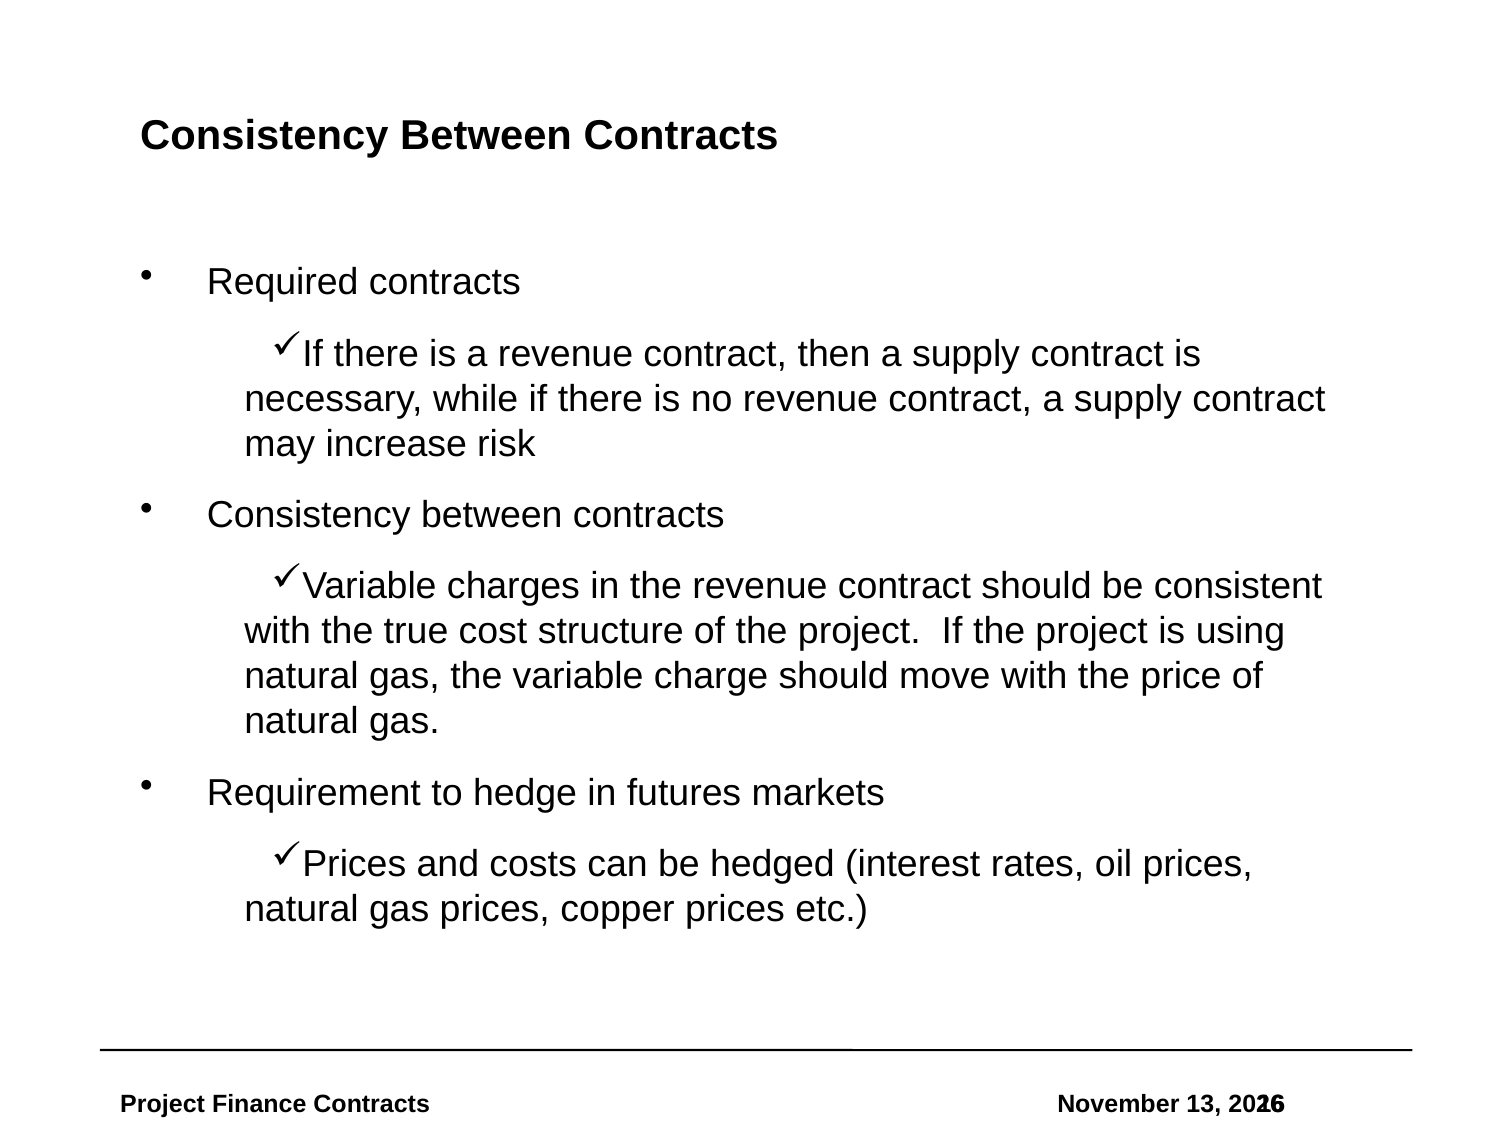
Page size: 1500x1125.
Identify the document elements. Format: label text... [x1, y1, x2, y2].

title Consistency Between Contracts [124, 99, 1288, 226]
list Required contracts If there is a revenue contract, then a supply contract is necessary, while if there is no revenue contract, a supply contract may increase risk Consistency between contracts Variable charges in the revenue contract should be consistent with the true cost structure of the project. If the project is using natural gas, the variable charge should move with the price of natural gas. Requirement to hedge in futures markets Prices and costs can be hedged (interest rates, oil prices, natural gas prices, copper prices etc.) [124, 249, 1376, 1001]
